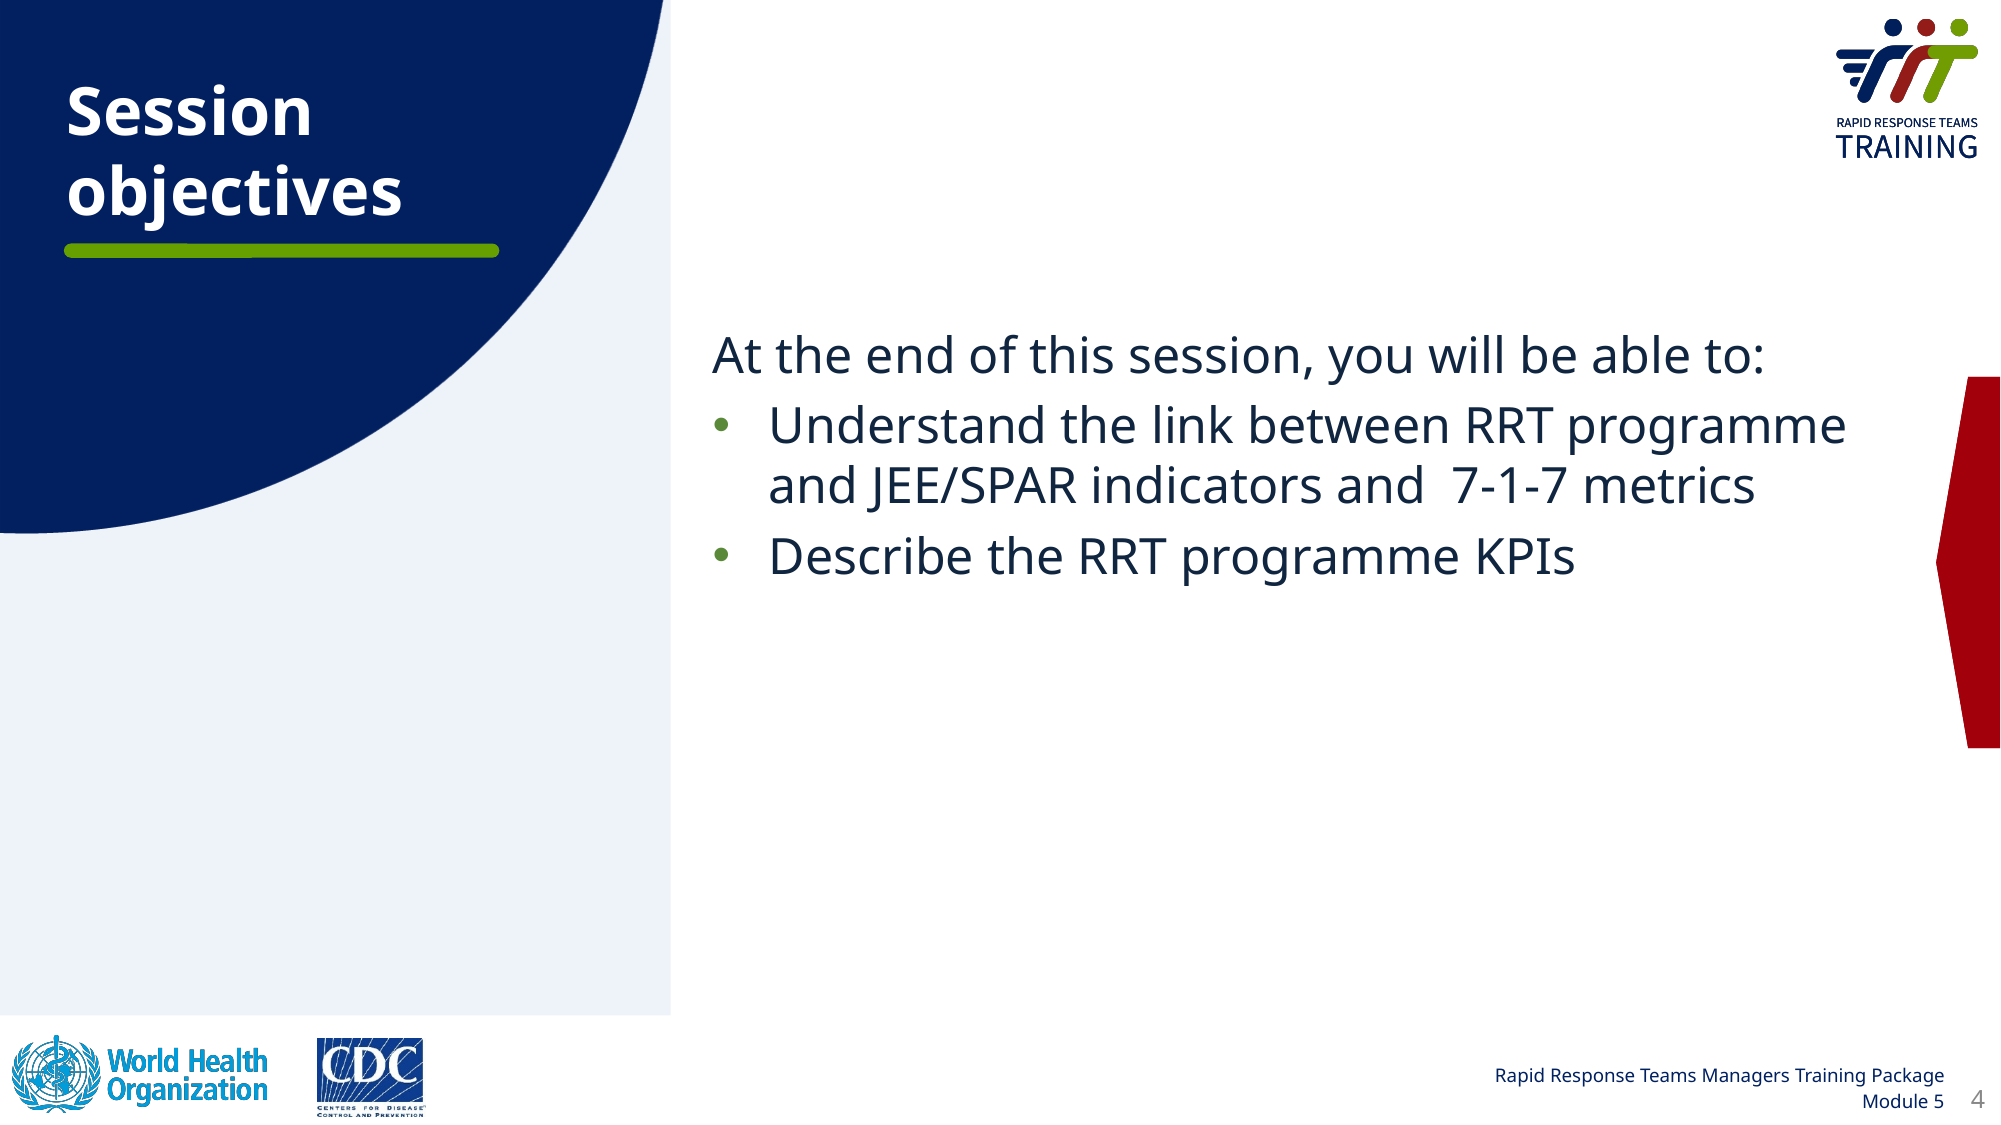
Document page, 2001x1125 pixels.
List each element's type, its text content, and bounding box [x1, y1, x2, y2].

picture [46, 1056, 54, 1062]
picture [36, 1088, 78, 1105]
picture [317, 1038, 426, 1117]
picture [0, 0, 670, 538]
text_box At the end of this session, you will be able to: Understand the link between RRT programme and JEE/SPAR indicators and 7-1-7 metrics Describe the RRT programme KPIs [705, 315, 1881, 803]
picture [50, 1108, 62, 1113]
picture [1835, 19, 1978, 167]
picture [34, 1054, 43, 1078]
text_box 4 [1557, 1076, 1993, 1121]
picture [22, 1062, 26, 1077]
picture [59, 1035, 267, 1113]
picture [24, 1054, 36, 1087]
picture [12, 1035, 54, 1068]
text_box Session objectives [59, 61, 531, 237]
text_box [1936, 376, 2000, 749]
picture [12, 1083, 48, 1113]
picture [71, 1053, 90, 1091]
picture [40, 1062, 47, 1070]
picture [30, 1083, 37, 1091]
